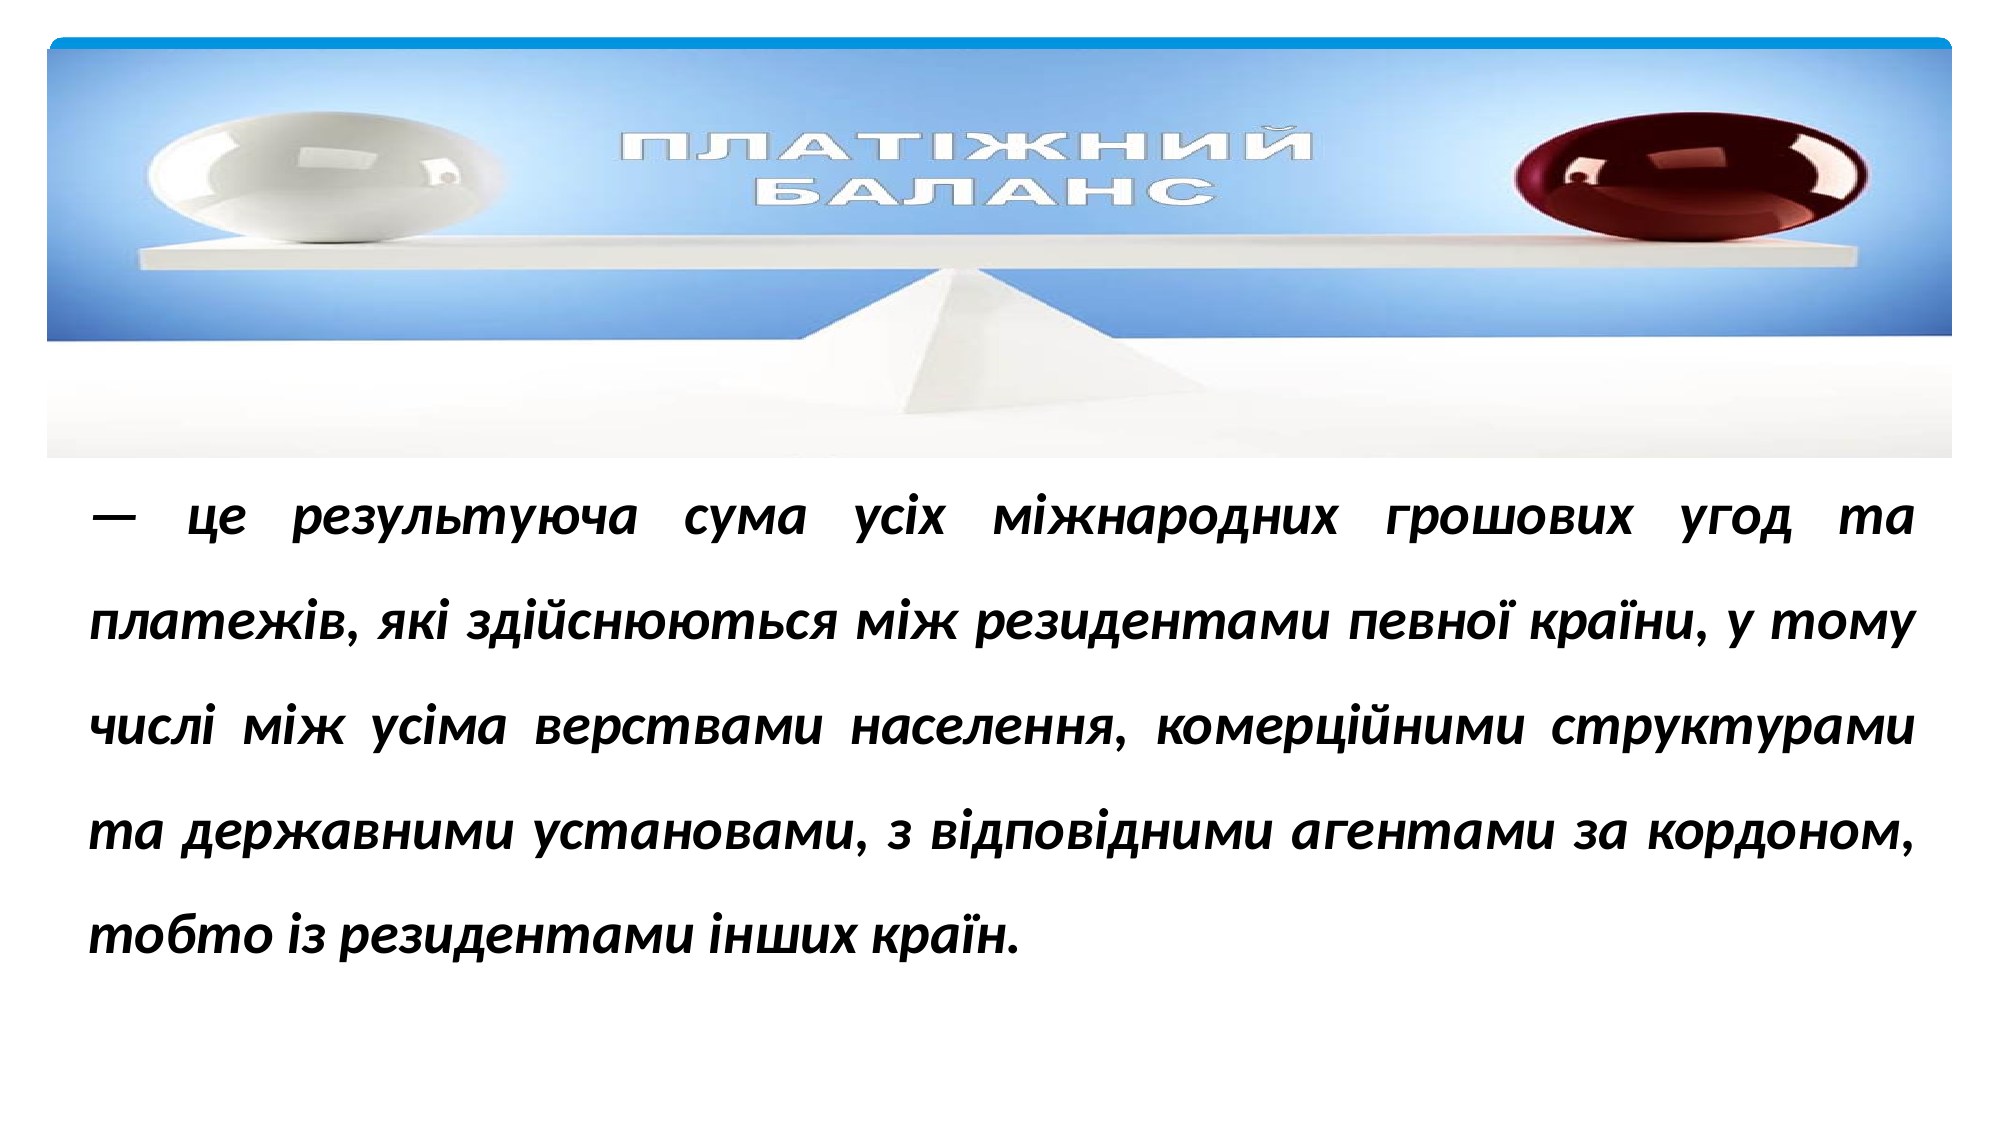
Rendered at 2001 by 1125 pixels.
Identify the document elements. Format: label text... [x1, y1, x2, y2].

picture [47, 49, 1953, 459]
list — це результуюча сума усіх міжнародних грошових угод та платежів, які здійснюються між резидентами певної країни, у тому числі між усіма верствами населення, комерційними структурами та державними установами, з відповідними агентами за кордоном, тобто із резидентами інших країн. [73, 470, 1933, 1005]
